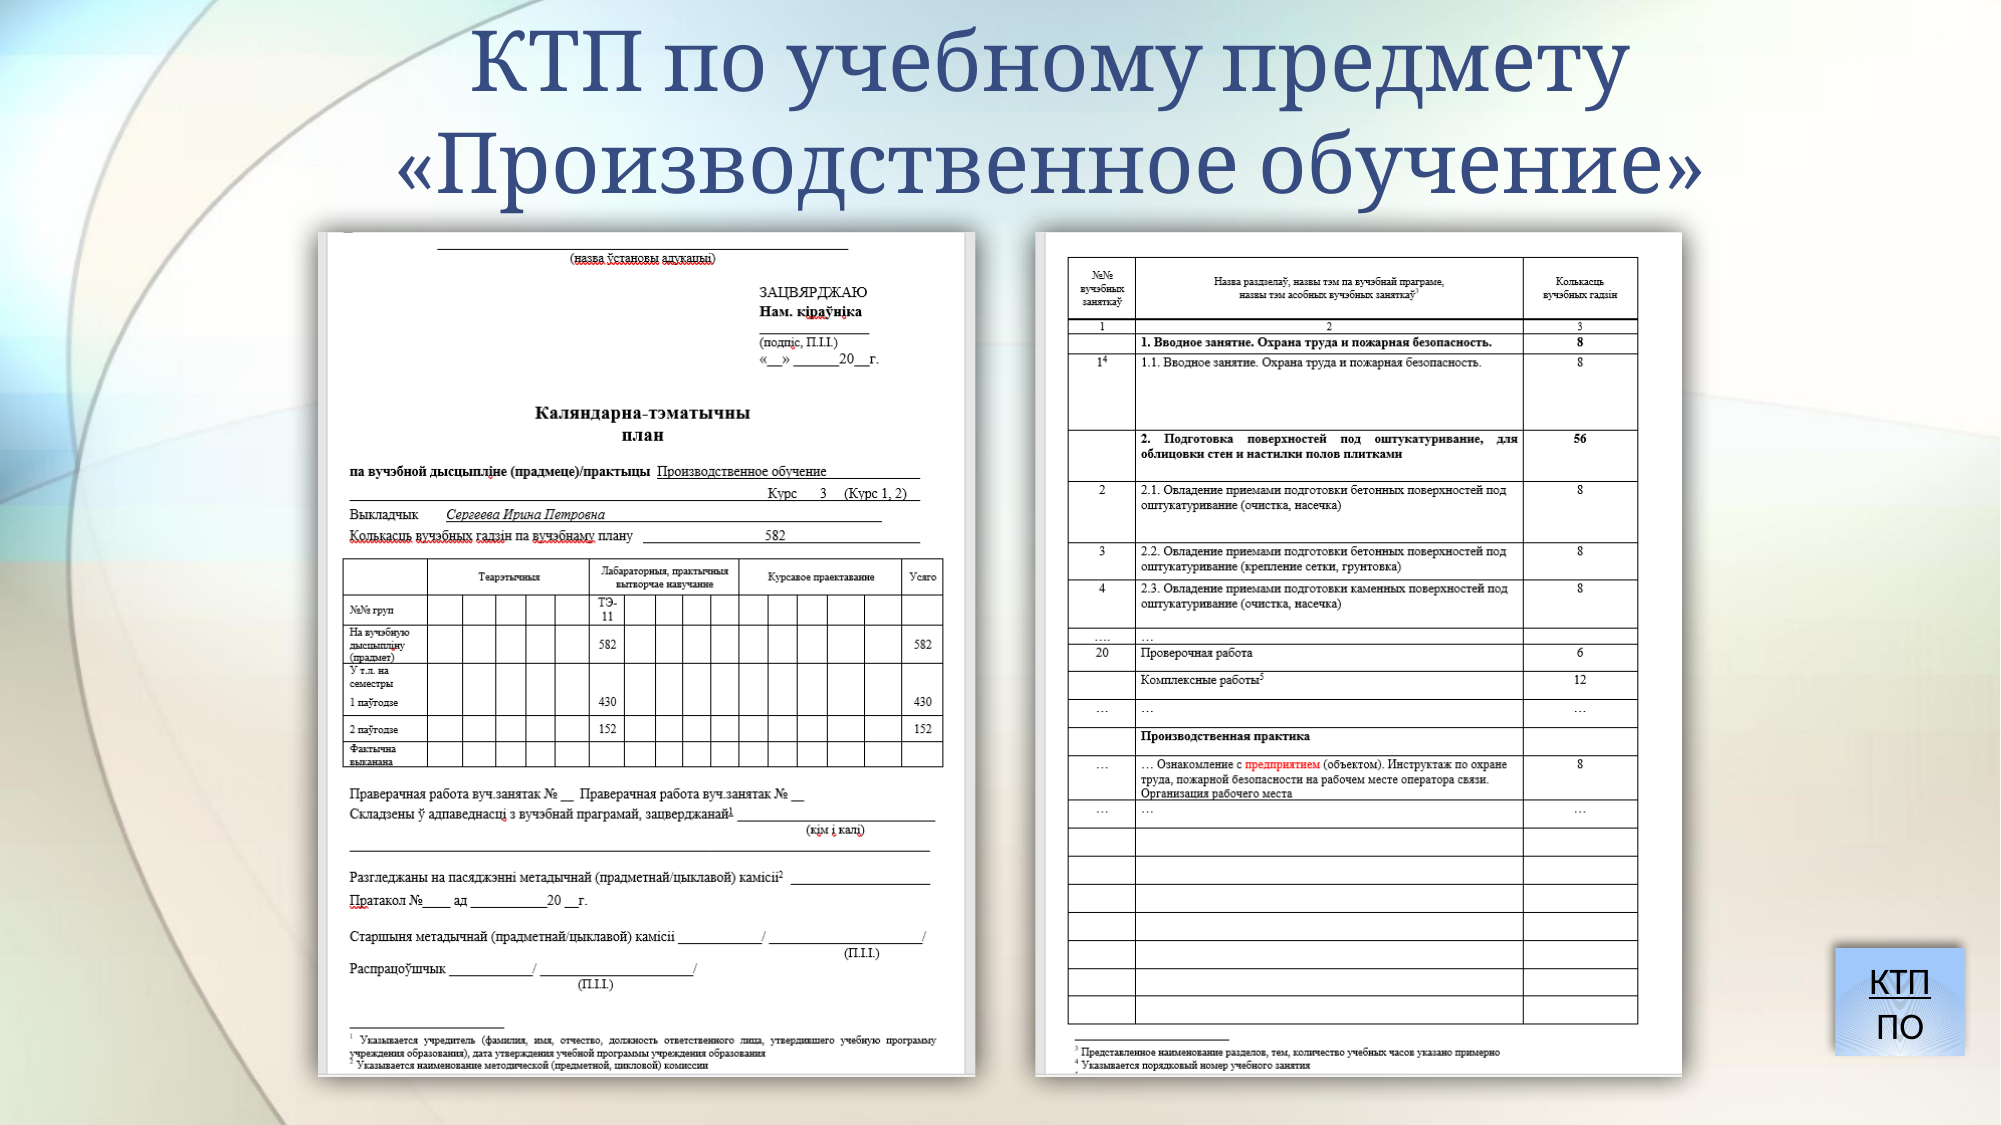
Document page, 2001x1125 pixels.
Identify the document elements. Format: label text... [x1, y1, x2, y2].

text_box КТП ПО [1835, 947, 1965, 1056]
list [1035, 232, 1683, 1077]
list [317, 232, 976, 1077]
picture [0, 0, 2001, 1125]
title КТП по учебному предмету «Производственное обучение» [309, 0, 1791, 218]
